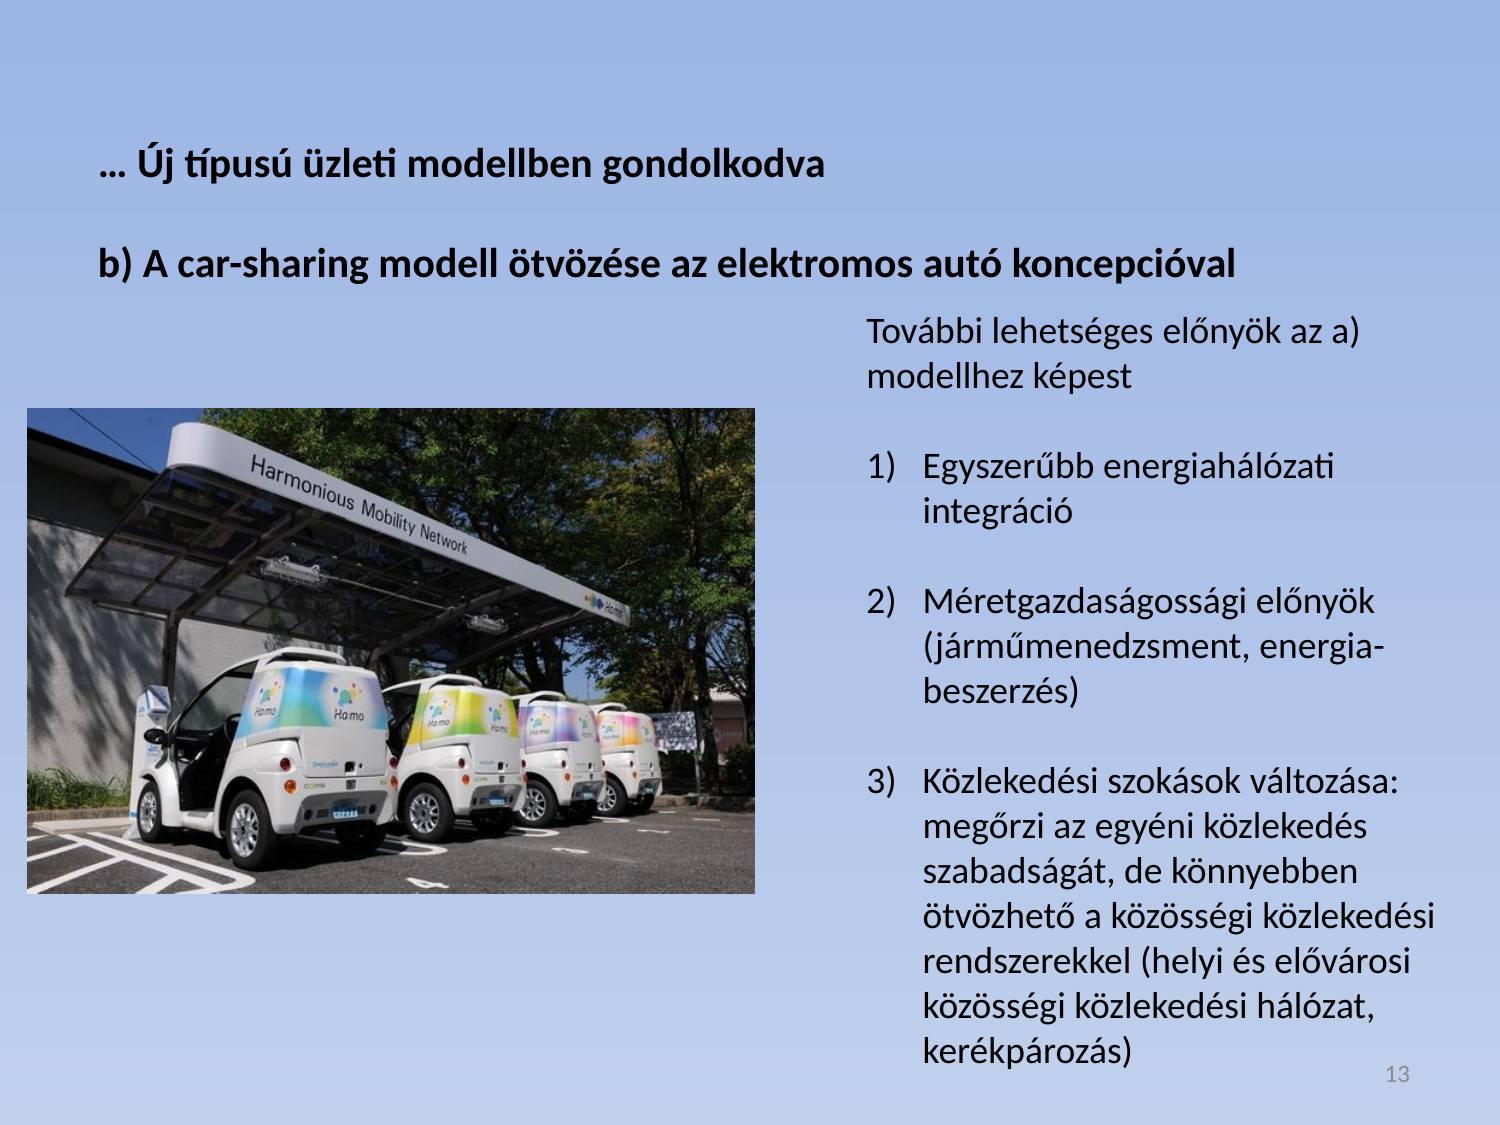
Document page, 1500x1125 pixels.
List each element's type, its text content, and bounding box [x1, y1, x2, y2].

text_box További lehetséges előnyök az a) modellhez képest Egyszerűbb energiahálózati integráció Méretgazdaságossági előnyök (járműmenedzsment, energia-beszerzés) Közlekedési szokások változása: megőrzi az egyéni közlekedés szabadságát, de könnyebben ötvözhető a közösségi közlekedési rendszerekkel (helyi és elővárosi közösségi közlekedési hálózat, kerékpározás) [851, 298, 1478, 1078]
text_box … Új típusú üzleti modellben gondolkodva b) A car-sharing modell ötvözése az elektromos autó koncepcióval [83, 128, 1383, 294]
slide_number 13 [1074, 1078, 1425, 1103]
picture [27, 408, 755, 894]
